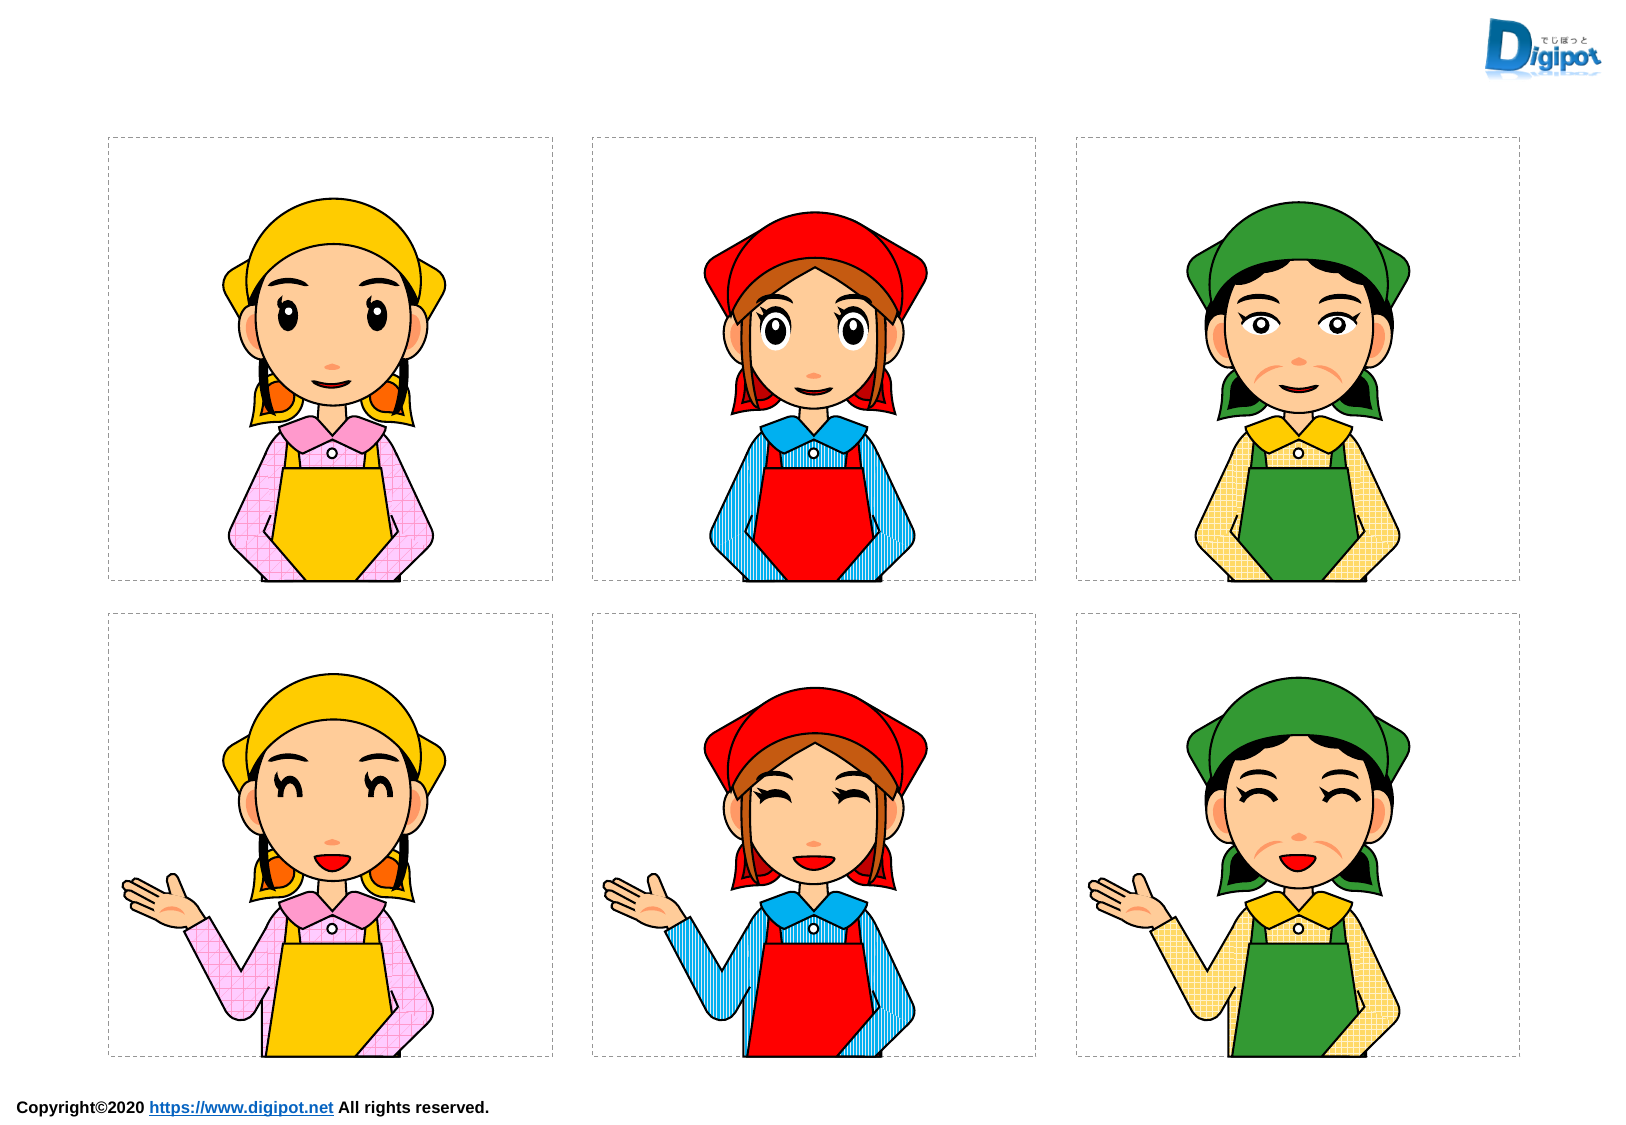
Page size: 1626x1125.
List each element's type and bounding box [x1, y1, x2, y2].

text_box [715, 212, 914, 582]
text_box [1101, 677, 1397, 1057]
text_box [1200, 202, 1397, 582]
text_box [615, 687, 914, 1057]
picture [1485, 18, 1602, 82]
text_box [134, 674, 433, 1057]
text_box [234, 198, 433, 582]
